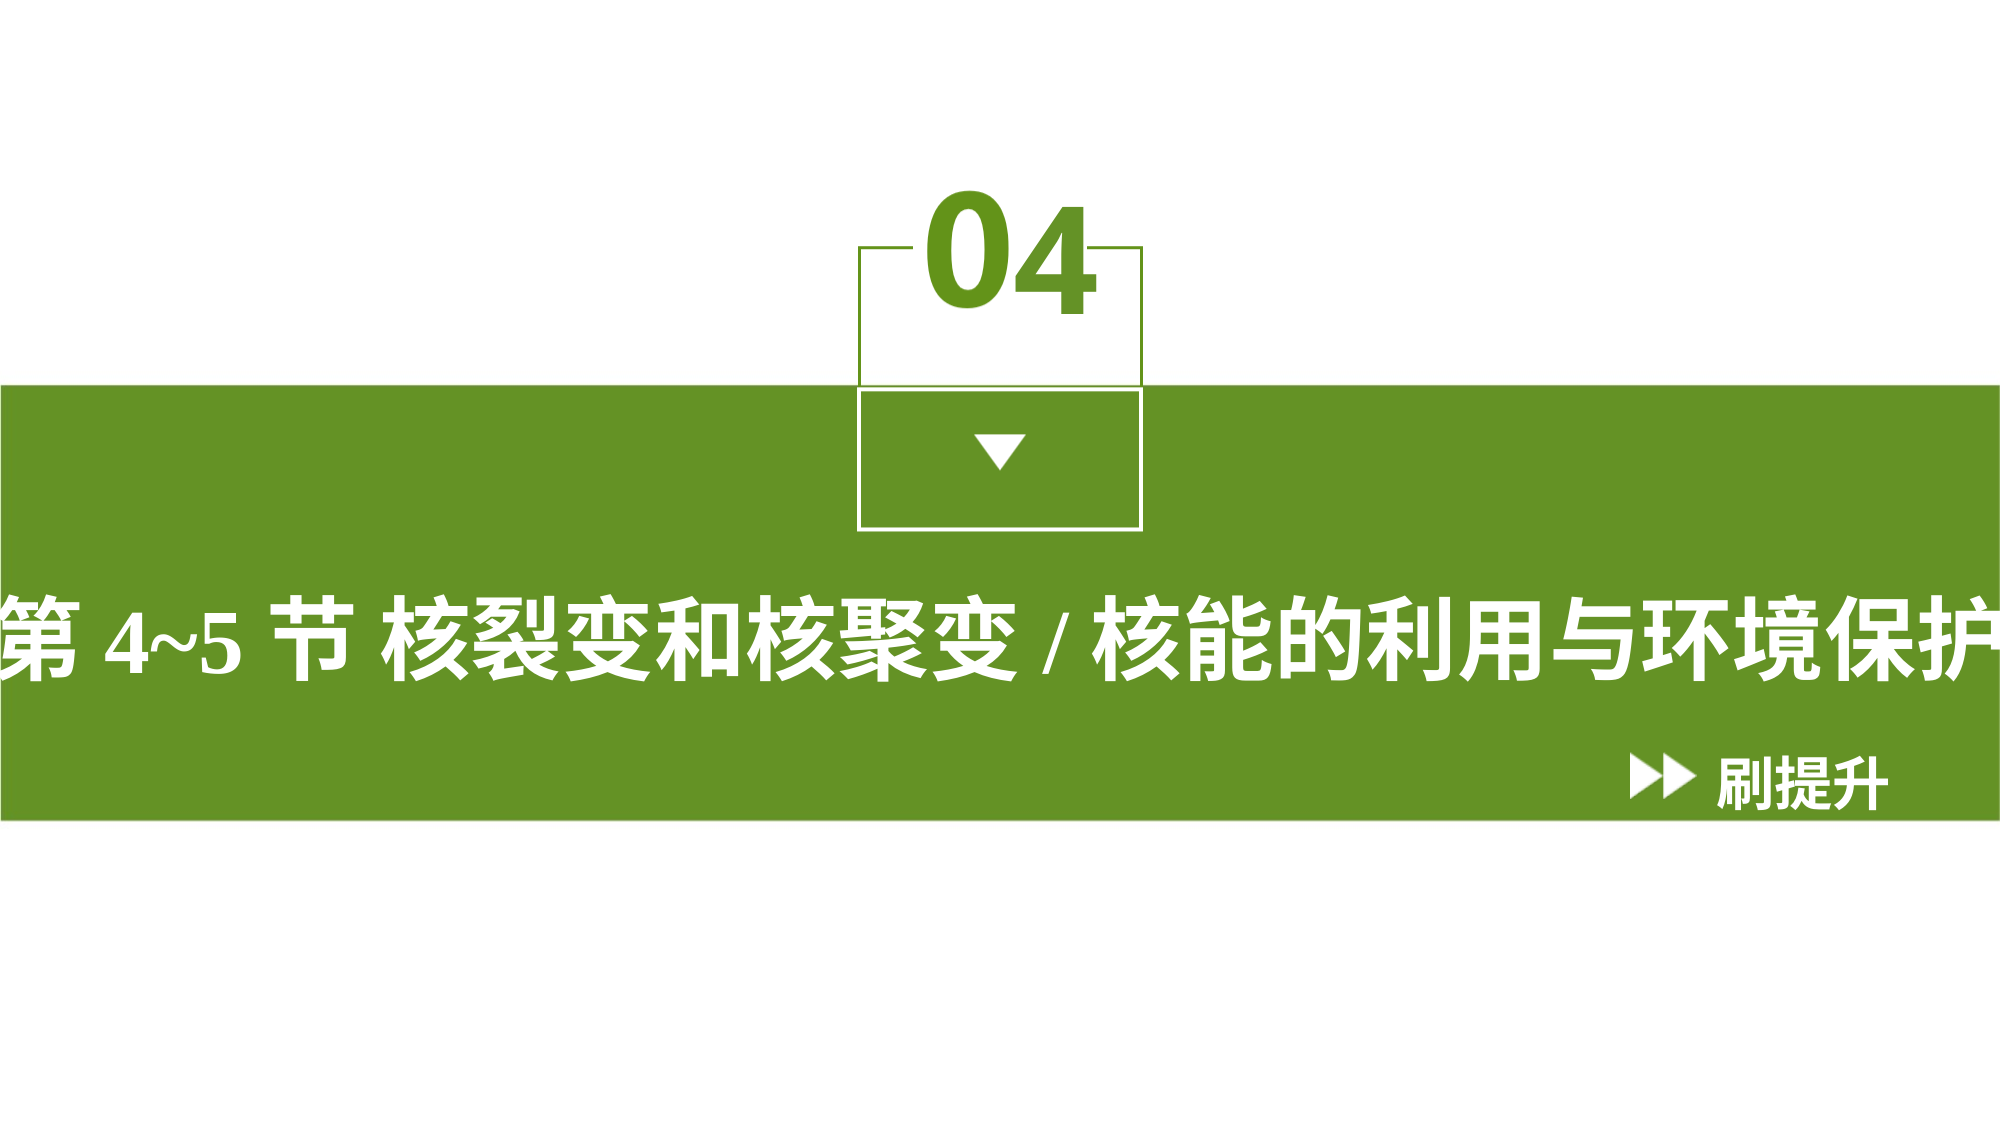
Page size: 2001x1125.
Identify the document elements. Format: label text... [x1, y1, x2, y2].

picture [0, 0, 2000, 572]
text_box 第4~5节 核裂变和核聚变/核能的利用与环境保护 [0, 572, 2000, 699]
text_box 刷提升 [1715, 718, 1997, 812]
picture [0, 699, 2000, 1125]
text_box 4 [1013, 156, 1173, 353]
